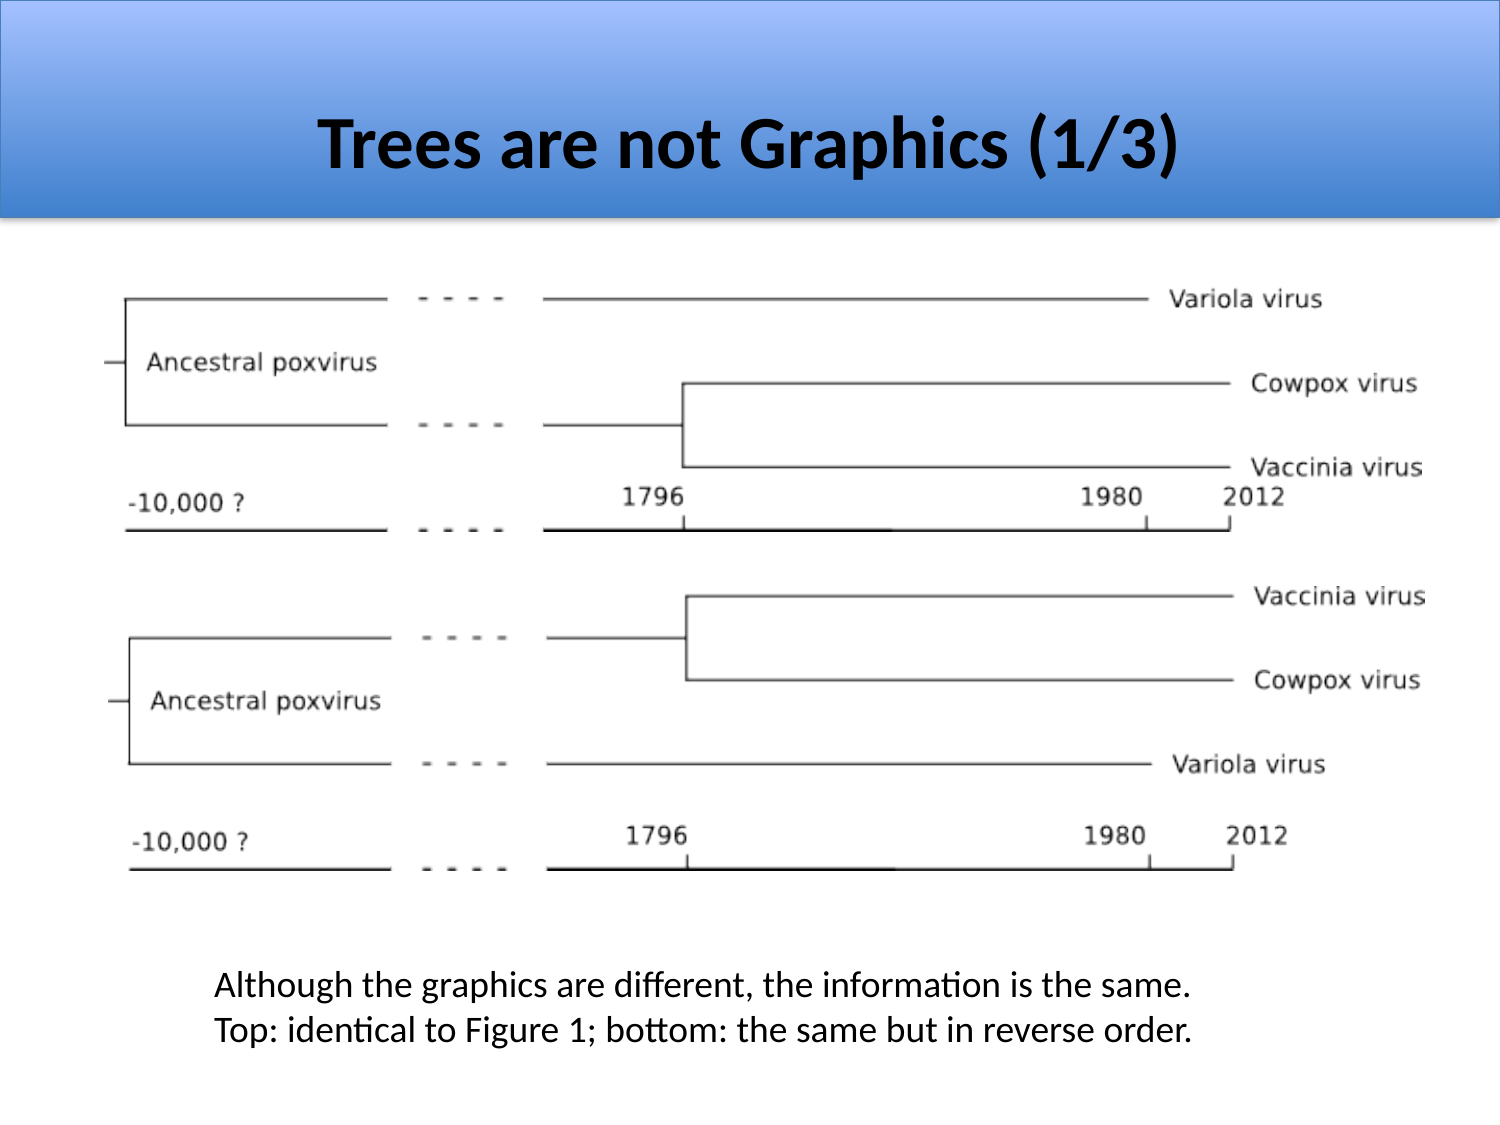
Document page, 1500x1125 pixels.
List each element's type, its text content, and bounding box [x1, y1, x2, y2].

picture [107, 586, 1426, 871]
picture [104, 256, 1422, 532]
text_box Although the graphics are different, the information is the same. Top: identical to Figure 1; bottom: the same but in reverse order. [199, 952, 1218, 1057]
title Trees are not Graphics (1/3) [75, 45, 1425, 233]
